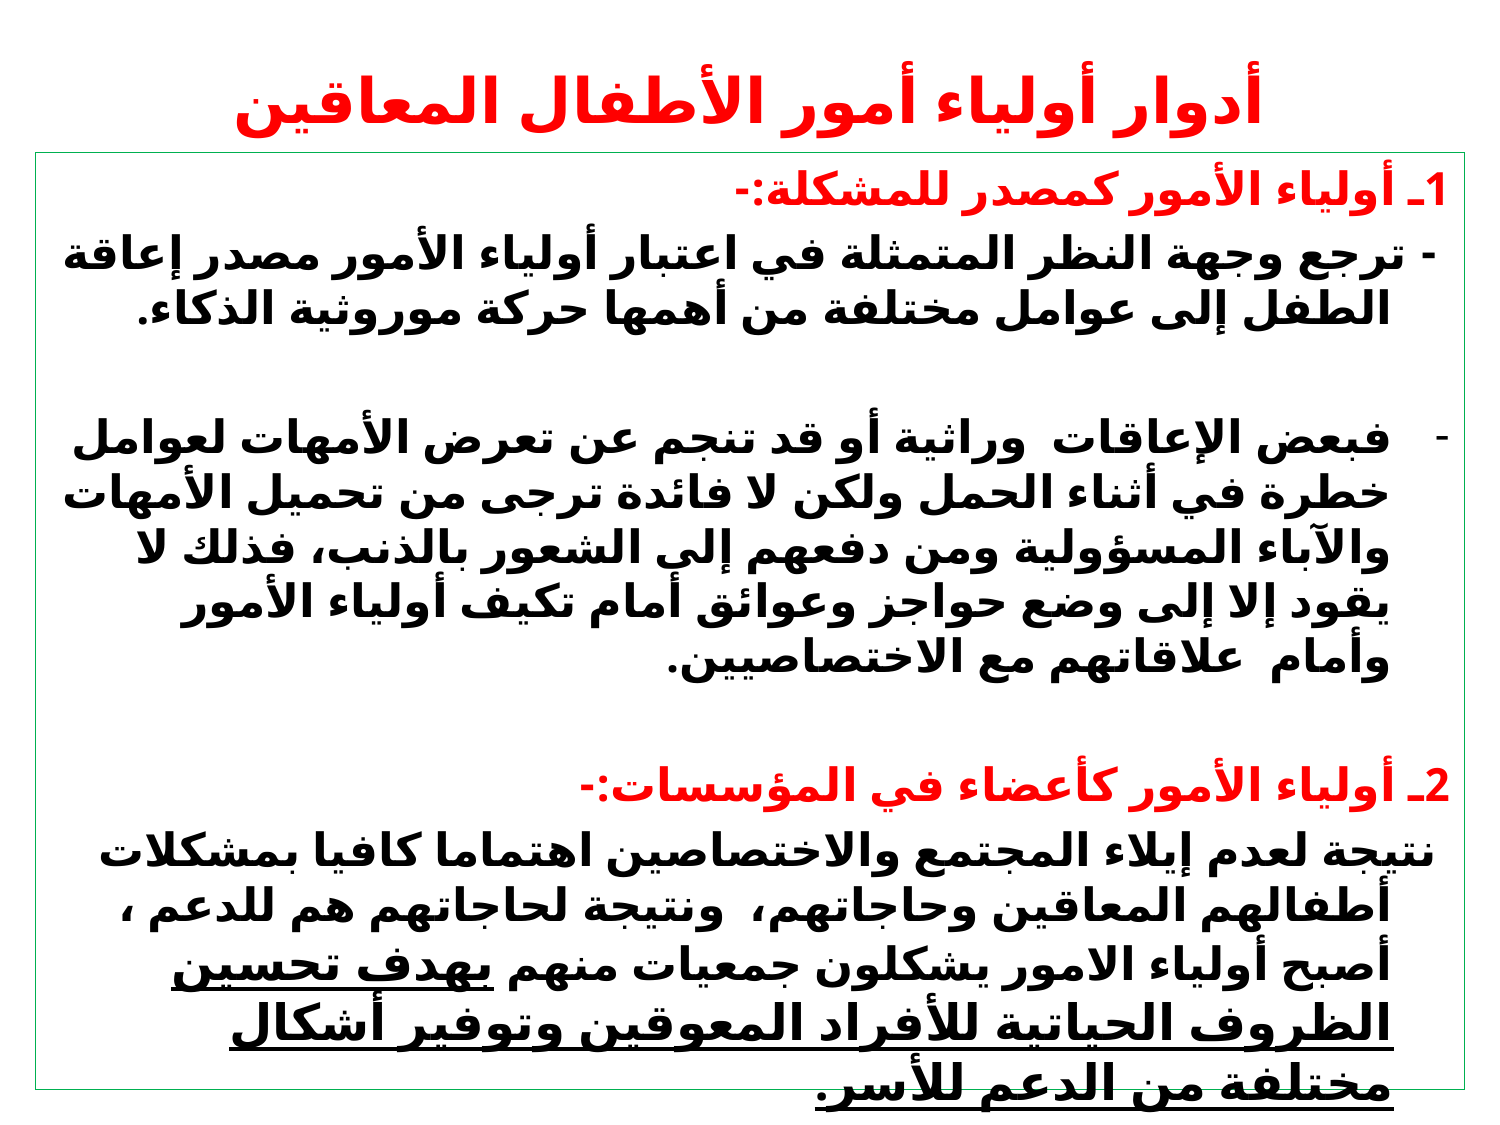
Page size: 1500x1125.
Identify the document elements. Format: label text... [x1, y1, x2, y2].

list 1ـ أولياء الأمور كمصدر للمشكلة:- - ترجع وجهة النظر المتمثلة في اعتبار أولياء الأمور مصدر إعاقة الطفل إلى عوامل مختلفة من أهمها حركة موروثية الذكاء. فبعض الإعاقات وراثية أو قد تنجم عن تعرض الأمهات لعوامل خطرة في أثناء الحمل ولكن لا فائدة ترجى من تحميل الأمهات والآباء المسؤولية ومن دفعهم إلى الشعور بالذنب، فذلك لا يقود إلا إلى وضع حواجز وعوائق أمام تكيف أولياء الأمور وأمام علاقاتهم مع الاختصاصيين. 2ـ أولياء الأمور كأعضاء في المؤسسات:- نتيجة لعدم إيلاء المجتمع والاختصاصين اهتماما كافيا بمشكلات أطفالهم المعاقين وحاجاتهم، ونتيجة لحاجاتهم هم للدعم ، أصبح أولياء الامور يشكلون جمعيات منهم بهدف تحسين الظروف الحياتية للأفراد المعوقين وتوفير أشكال مختلفة من الدعم للأسر. [35, 152, 1465, 1090]
title أدوار أولياء أمور الأطفال المعاقين [75, 45, 1425, 152]
